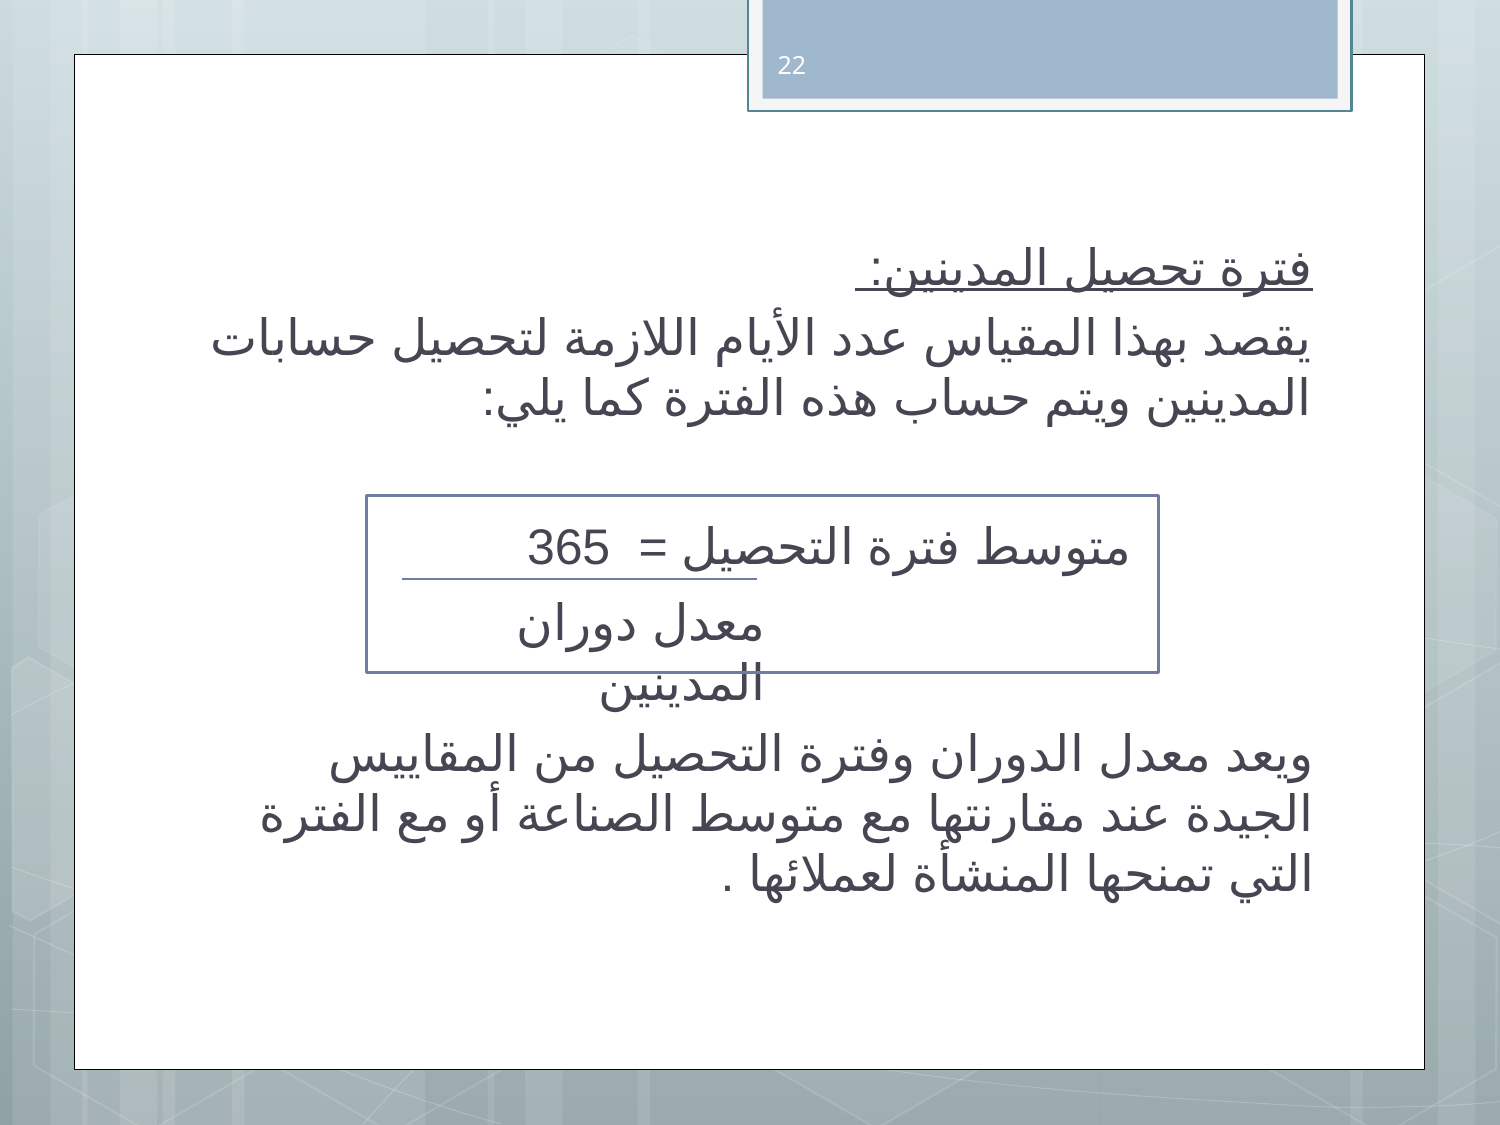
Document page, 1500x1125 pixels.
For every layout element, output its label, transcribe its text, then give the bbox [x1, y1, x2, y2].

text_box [366, 495, 1159, 674]
text_box ويعد معدل الدوران وفترة التحصيل من المقاييس الجيدة عند مقارنتها مع متوسط الصناعة أو مع الفترة التي تمنحها المنشأة لعملائها . [171, 714, 1341, 910]
list فترة تحصيل المدينين: يقصد بهذا المقياس عدد الأيام اللازمة لتحصيل حسابات المدينين ويتم حساب هذه الفترة كما يلي: [169, 227, 1339, 441]
slide_number 22 [762, 36, 982, 97]
